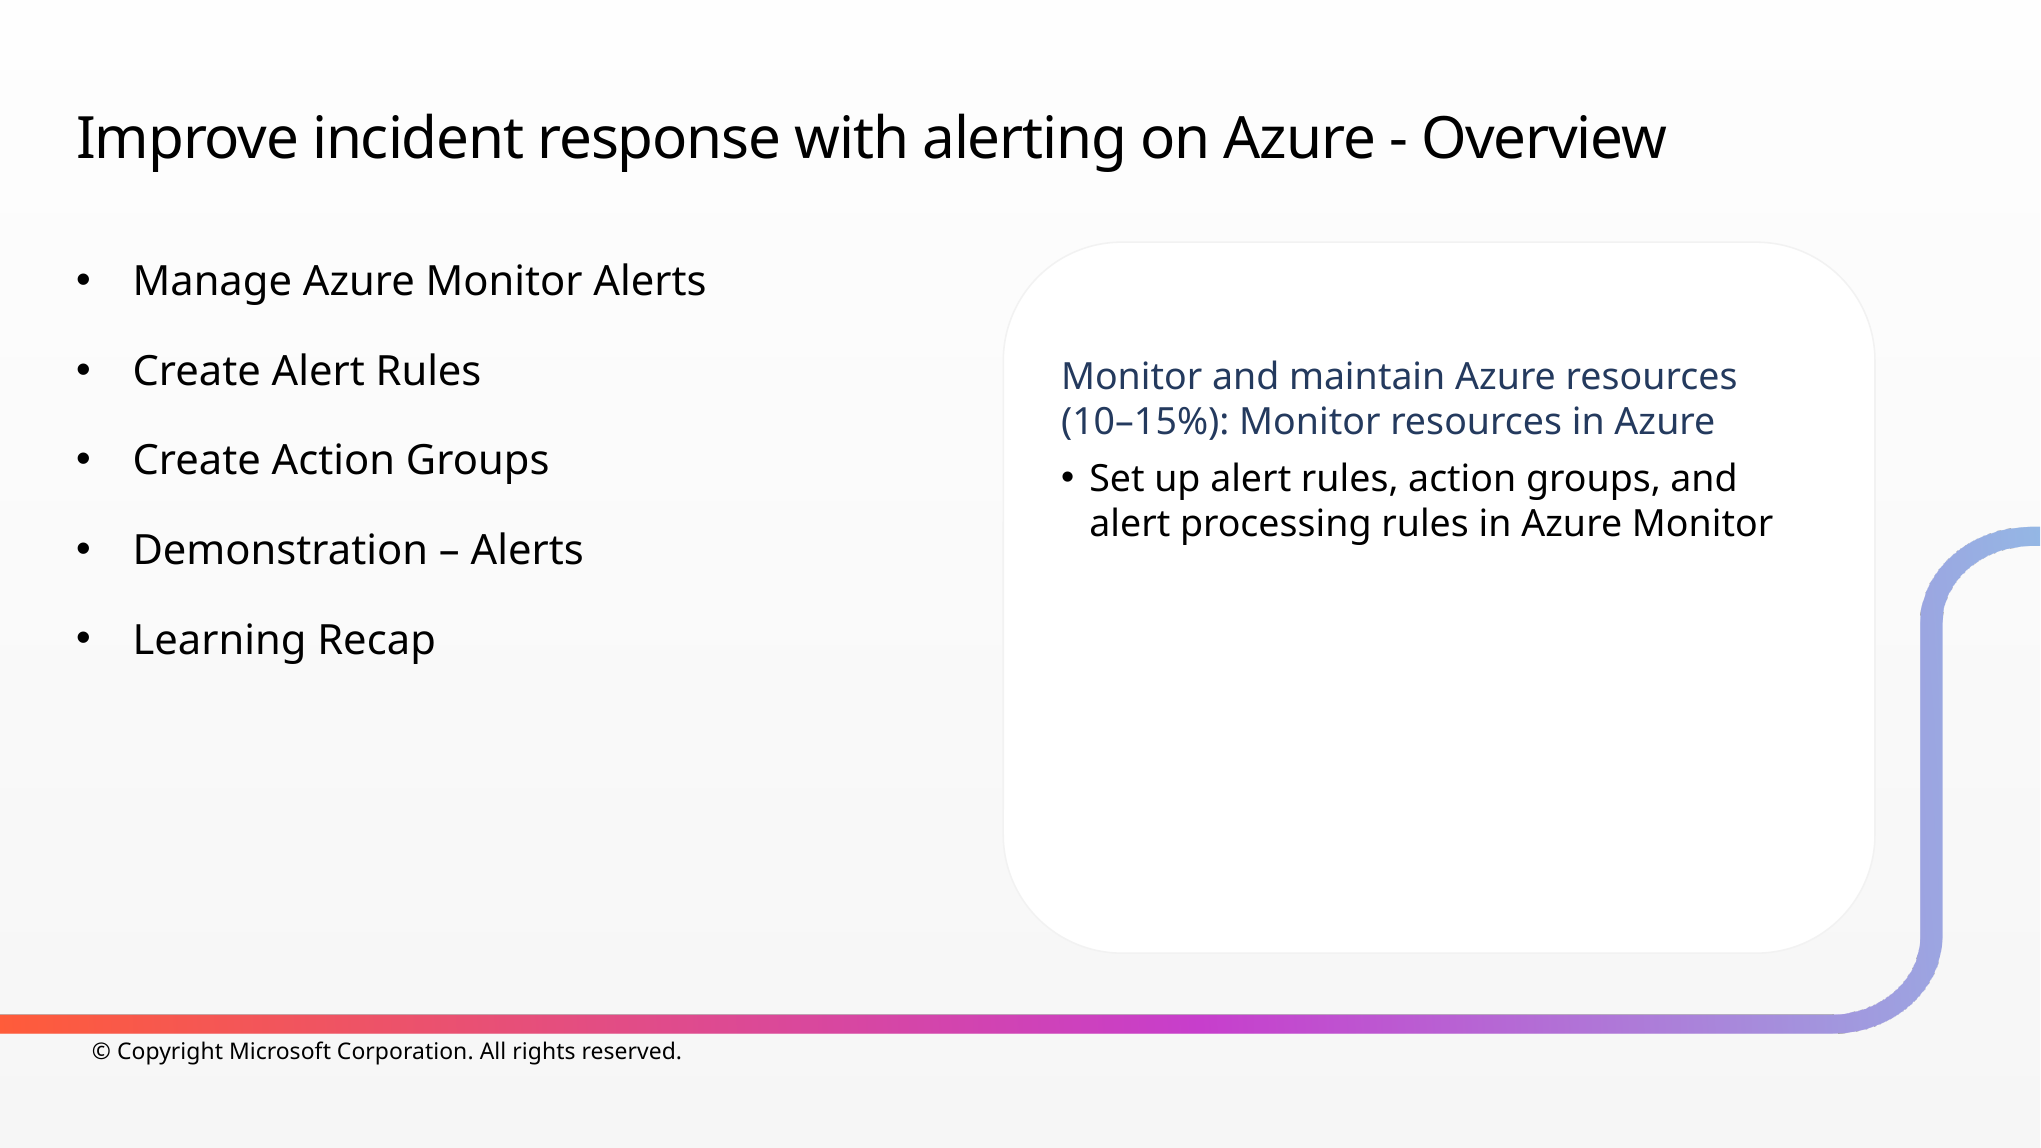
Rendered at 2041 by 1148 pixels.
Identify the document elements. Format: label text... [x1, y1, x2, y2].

text_box Monitor and maintain Azure resources (10–15%): Monitor resources in Azure Set up alert rules, action groups, and alert processing rules in Azure Monitor [1046, 344, 1828, 552]
picture [0, 526, 2041, 1034]
text_box Manage Azure Monitor Alerts Create Alert Rules Create Action Groups Demonstration – Alerts Learning Recap [76, 228, 897, 663]
title Improve incident response with alerting on Azure - Overview [76, 93, 1968, 230]
